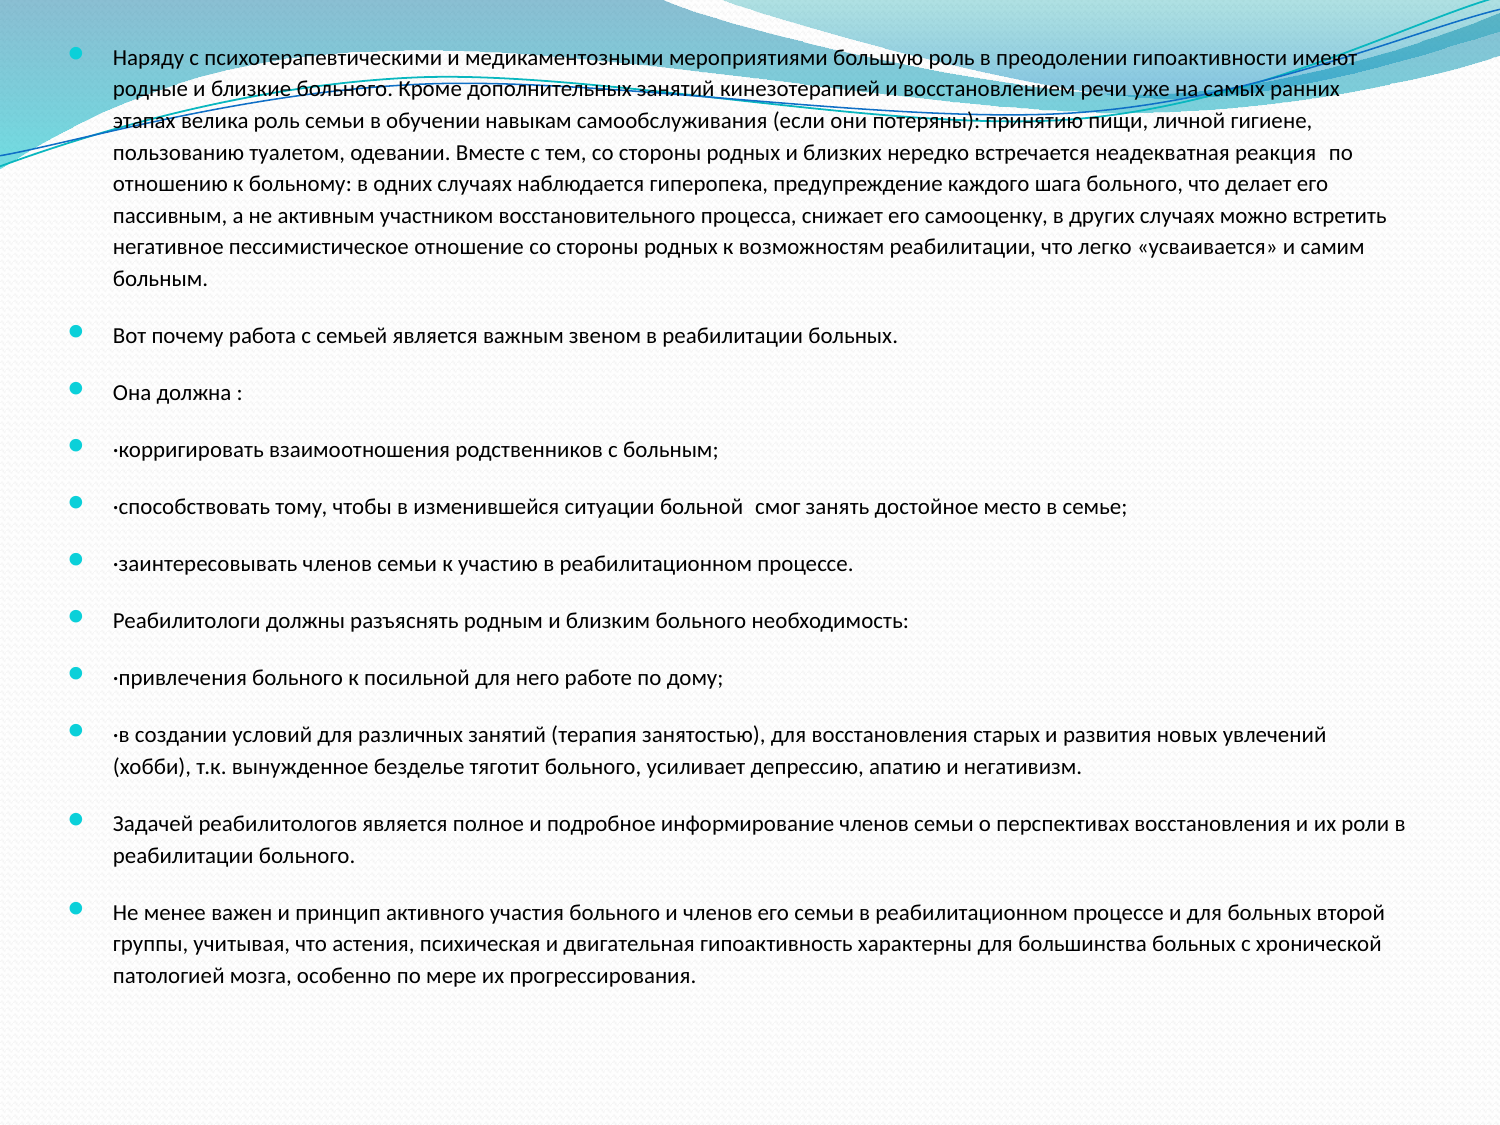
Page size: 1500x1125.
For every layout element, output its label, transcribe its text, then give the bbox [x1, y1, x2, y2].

list Наряду с психотерапевтическими и медикаментозными мероприятиями большую роль в преодолении гипоактивности имеют родные и близкие больного. Кроме дополнительных занятий кинезотерапией и восстановлением речи уже на самых ранних этапах велика роль семьи в обучении навыкам самообслуживания (если они потеряны): принятию пищи, личной гигиене, пользованию туалетом, одевании. Вместе с тем, со стороны родных и близких нередко встречается неадекватная реакция по отношению к больному: в одних случаях наблюдается гиперопека, предупреждение каждого шага больного, что делает его пассивным, а не активным участником восстановительного процесса, снижает его самооценку, в других случаях можно встретить негативное пессимистическое отношение со стороны родных к возможностям реабилитации, что легко «усваивается» и самим больным. Вот почему работа с семьей является важным звеном в реабилитации больных. Она должна : ·корригировать взаимоотношения родственников с больным; ·способствовать тому, чтобы в изменившейся ситуации больной смог занять достойное место в семье; ·заинтересовывать членов семьи к участию в реабилитационном процессе. Реабилитологи должны разъяснять родным и близким больного необходимость: ·привлечения больного к посильной для него работе по дому; ·в создании условий для различных занятий (терапия занятостью), для восстановления старых и развития новых увлечений (хобби), т.к. вынужденное безделье тяготит больного, усиливает депрессию, апатию и негативизм. Задачей реабилитологов является полное и подробное информирование членов семьи о перспективах восстановления и их роли в реабилитации больного. Не менее важен и принцип активного участия больного и членов его семьи в реабилитационном процессе и для больных второй группы, учитывая, что астения, психическая и двигательная гипоактивность характерны для большинства больных с хронической патологией мозга, особенно по мере их прогрессирования. [53, 30, 1425, 1125]
